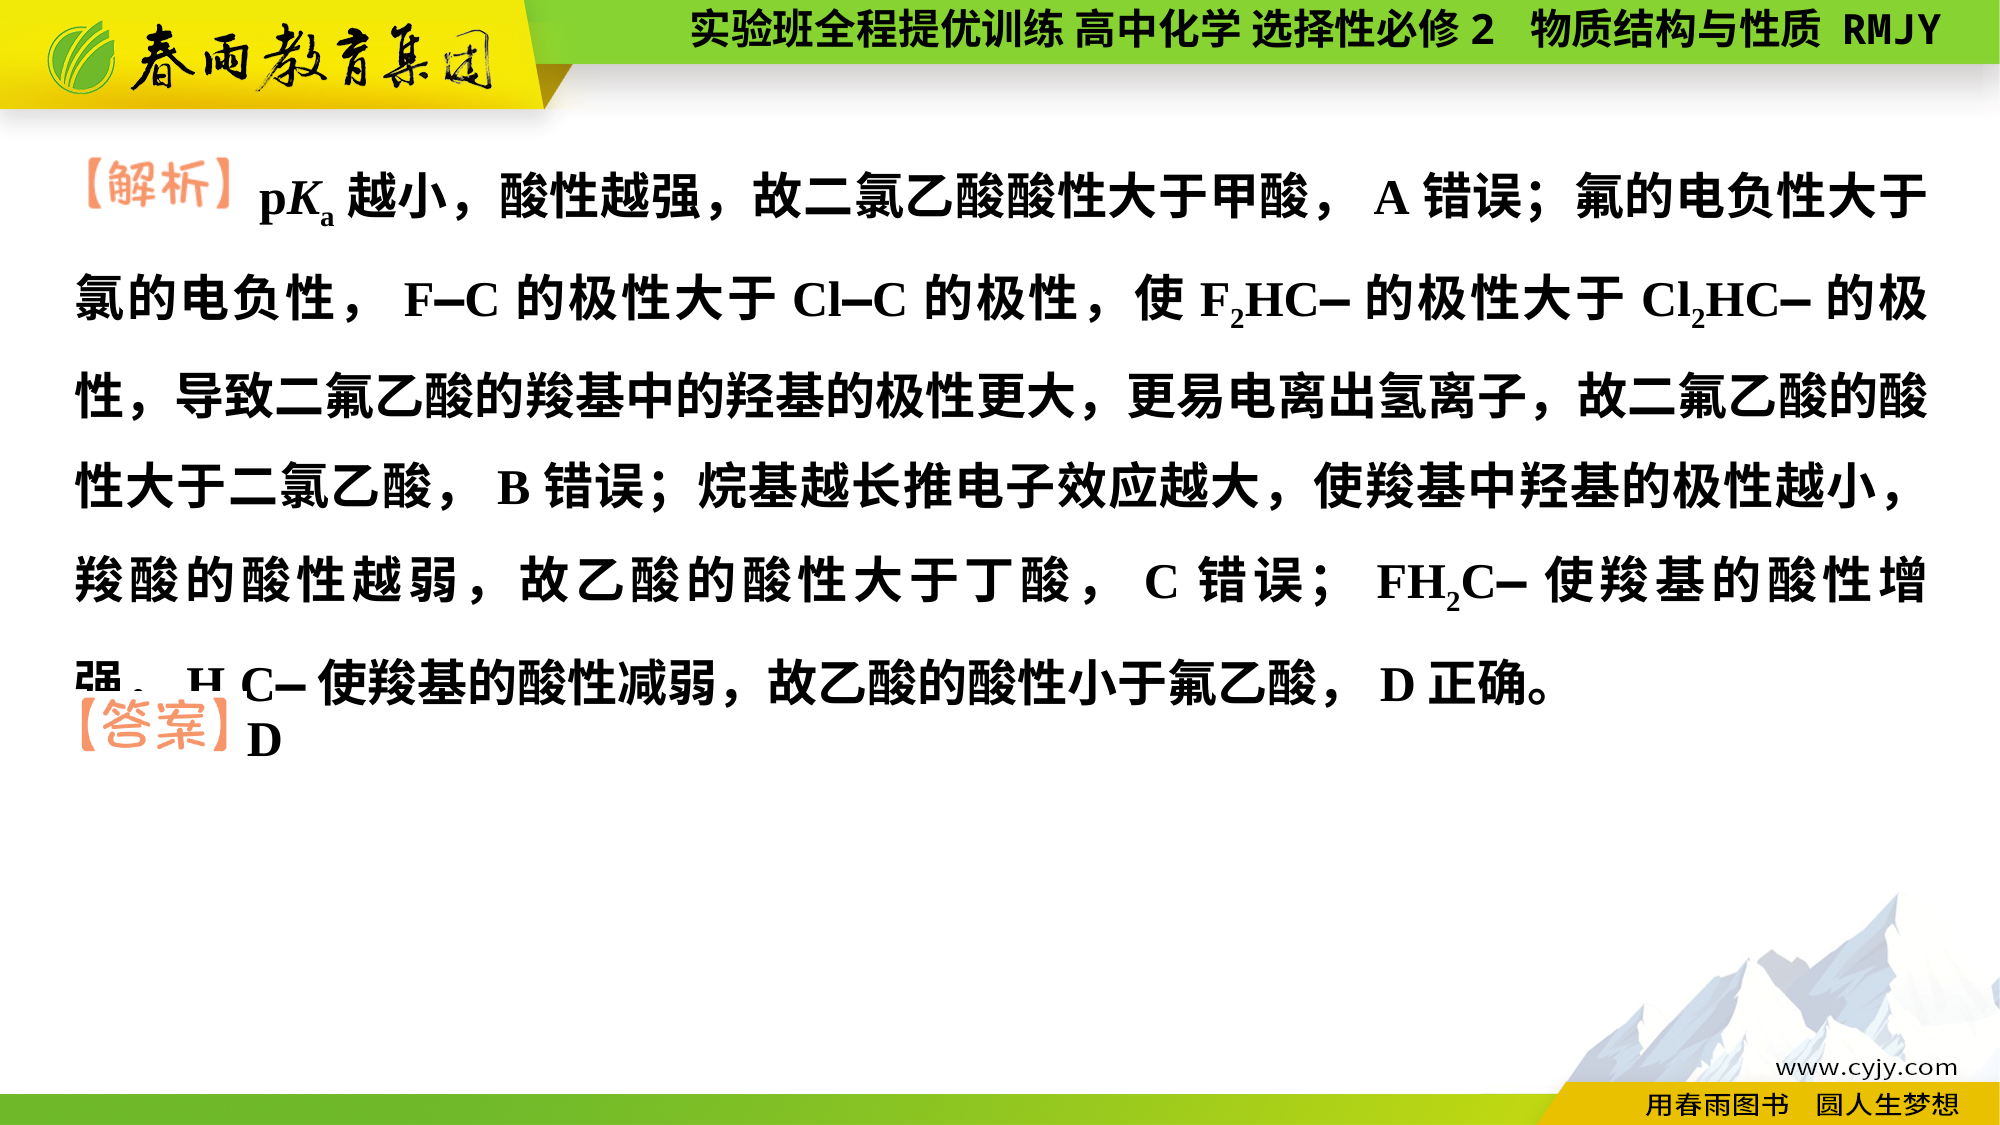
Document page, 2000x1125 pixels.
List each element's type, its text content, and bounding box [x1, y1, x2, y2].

list pKa越小，酸性越强，故二氯乙酸酸性大于甲酸，A错误；氟的电负性大于氯的电负性，F—C的极性大于Cl—C的极性，使F2HC—的极性大于Cl2HC—的极性，导致二氟乙酸的羧基中的羟基的极性更大，更易电离出氢离子，故二氟乙酸的酸性大于二氯乙酸，B错误；烷基越长推电子效应越大，使羧基中羟基的极性越小，羧酸的酸性越弱，故乙酸的酸性大于丁酸，C错误；FH2C—使羧基的酸性增强，H3C—使羧基的酸性减弱，故乙酸的酸性小于氟乙酸，D正确。 [59, 122, 1944, 672]
picture [0, 0, 2000, 1125]
text_box D [231, 668, 1944, 774]
